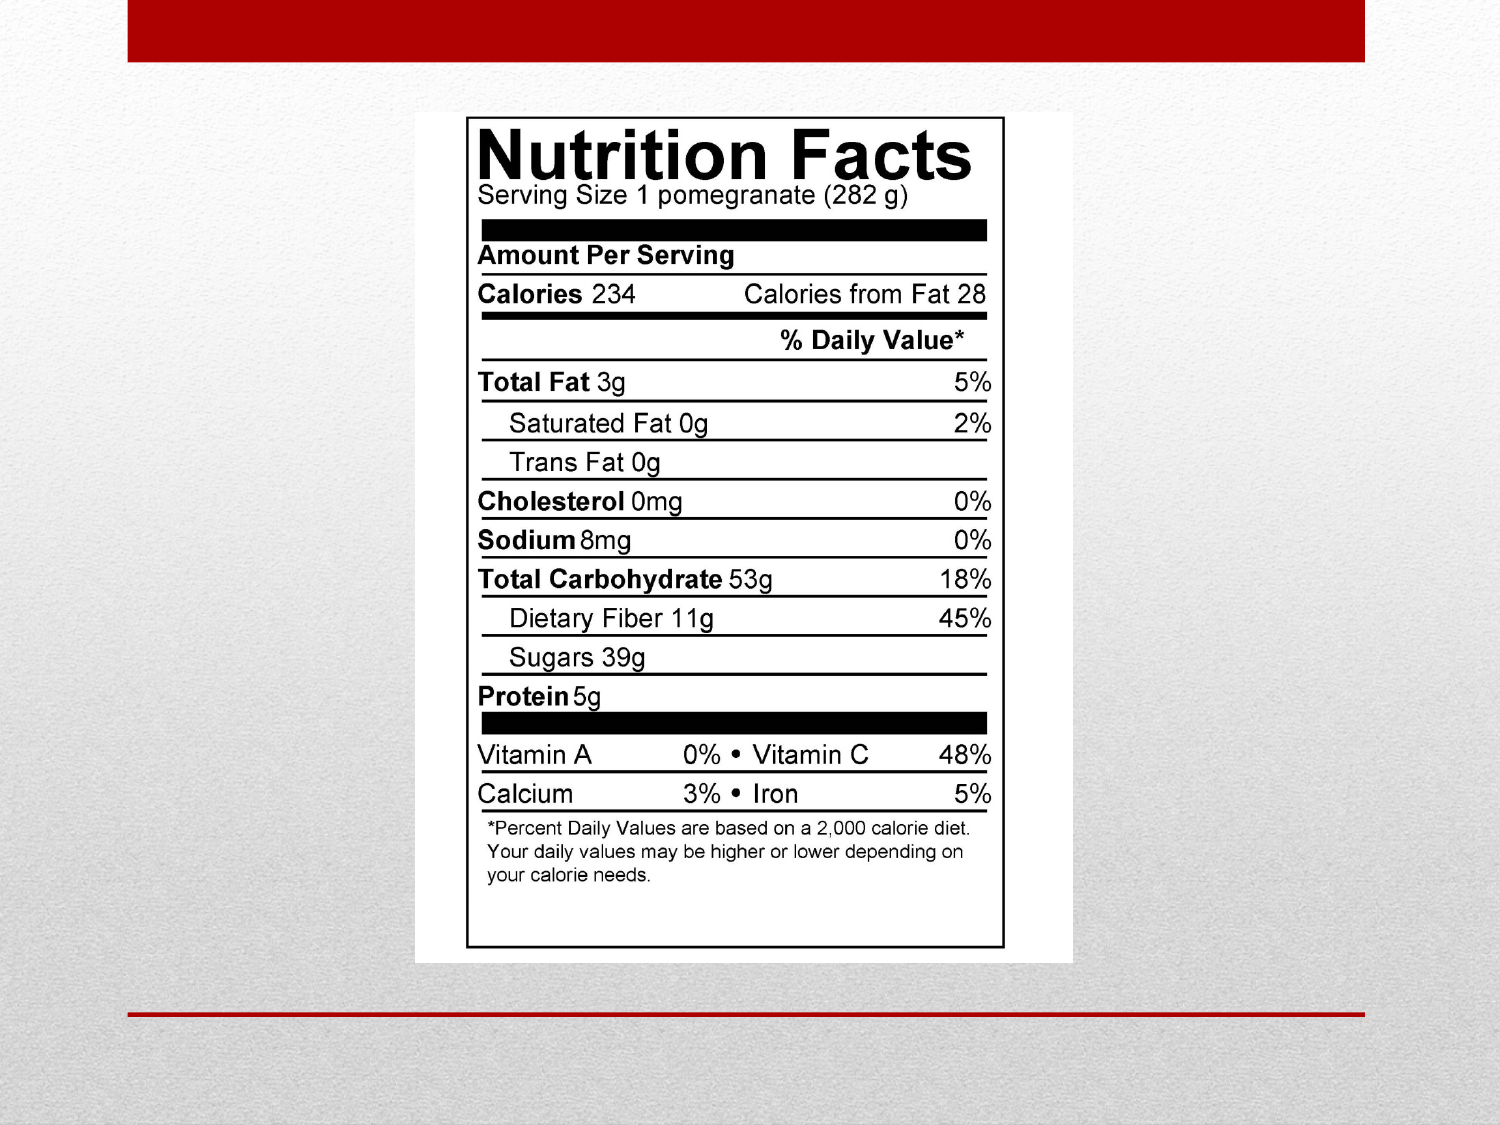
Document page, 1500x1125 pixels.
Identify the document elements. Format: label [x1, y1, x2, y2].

list [414, 111, 1073, 964]
